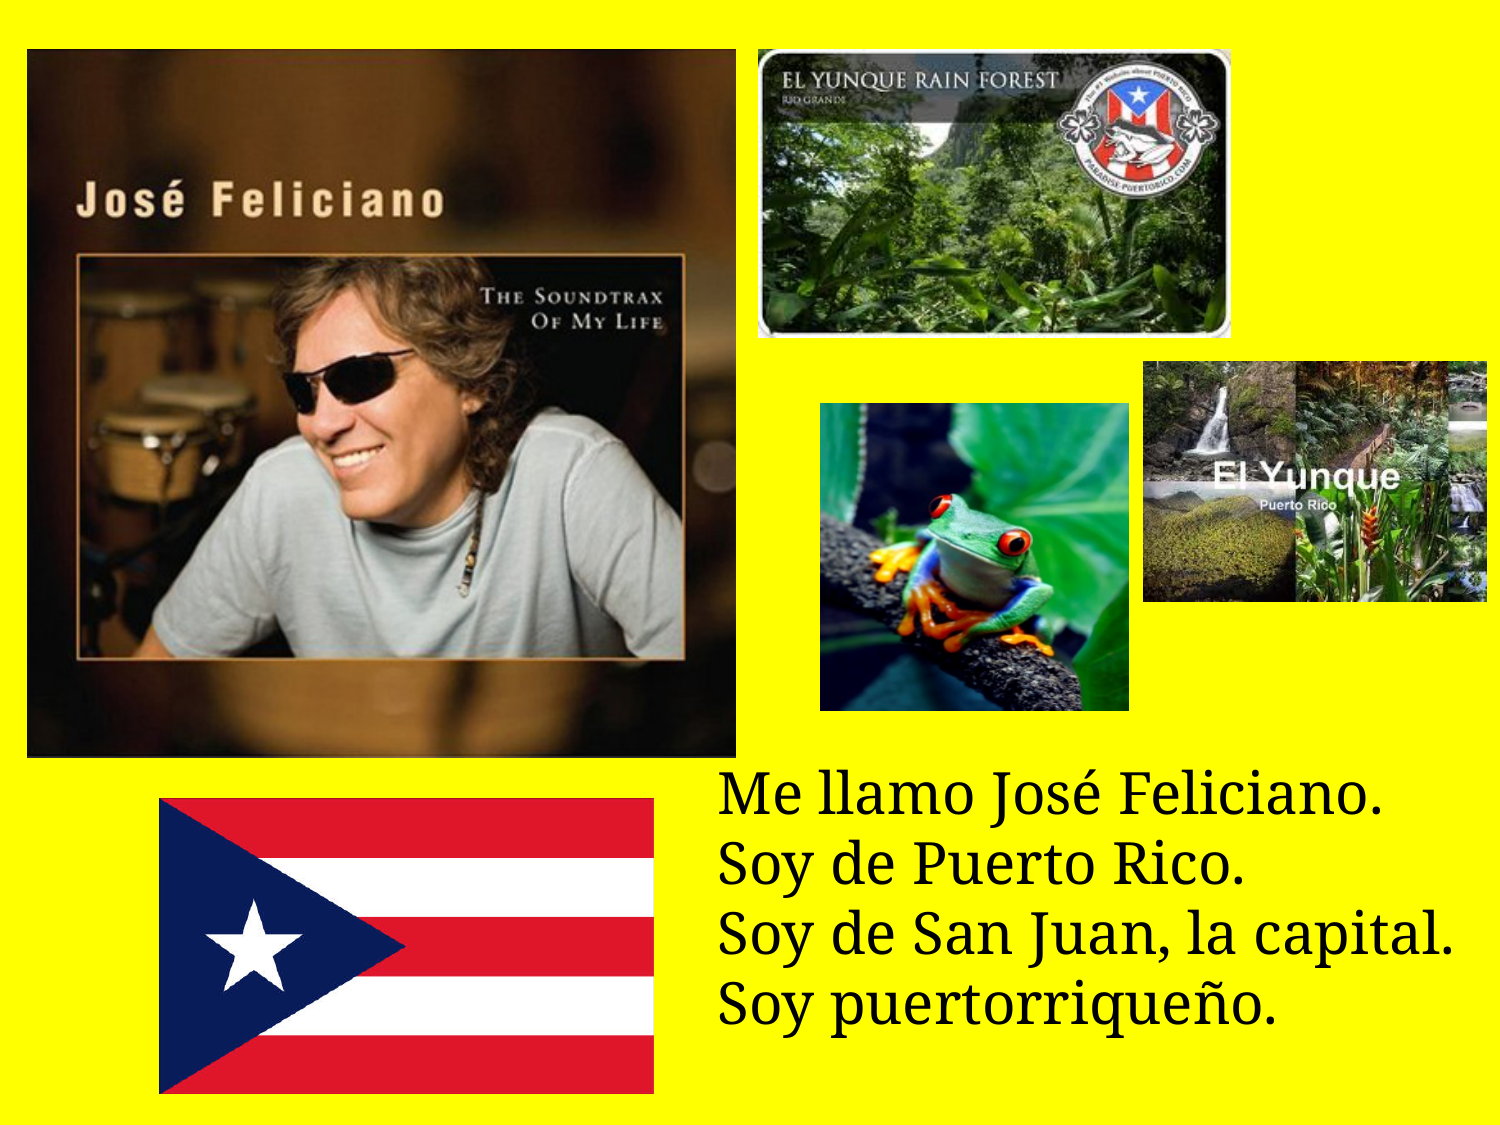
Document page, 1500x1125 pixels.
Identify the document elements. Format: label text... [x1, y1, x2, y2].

picture [159, 798, 654, 1095]
picture [758, 48, 1232, 339]
picture [820, 403, 1129, 711]
title Me llamo José Feliciano. Soy de Puerto Rico. Soy de San Juan, la capital. Soy puertorriqueño. [702, 698, 1500, 1095]
picture [1143, 361, 1487, 602]
picture [26, 48, 737, 759]
